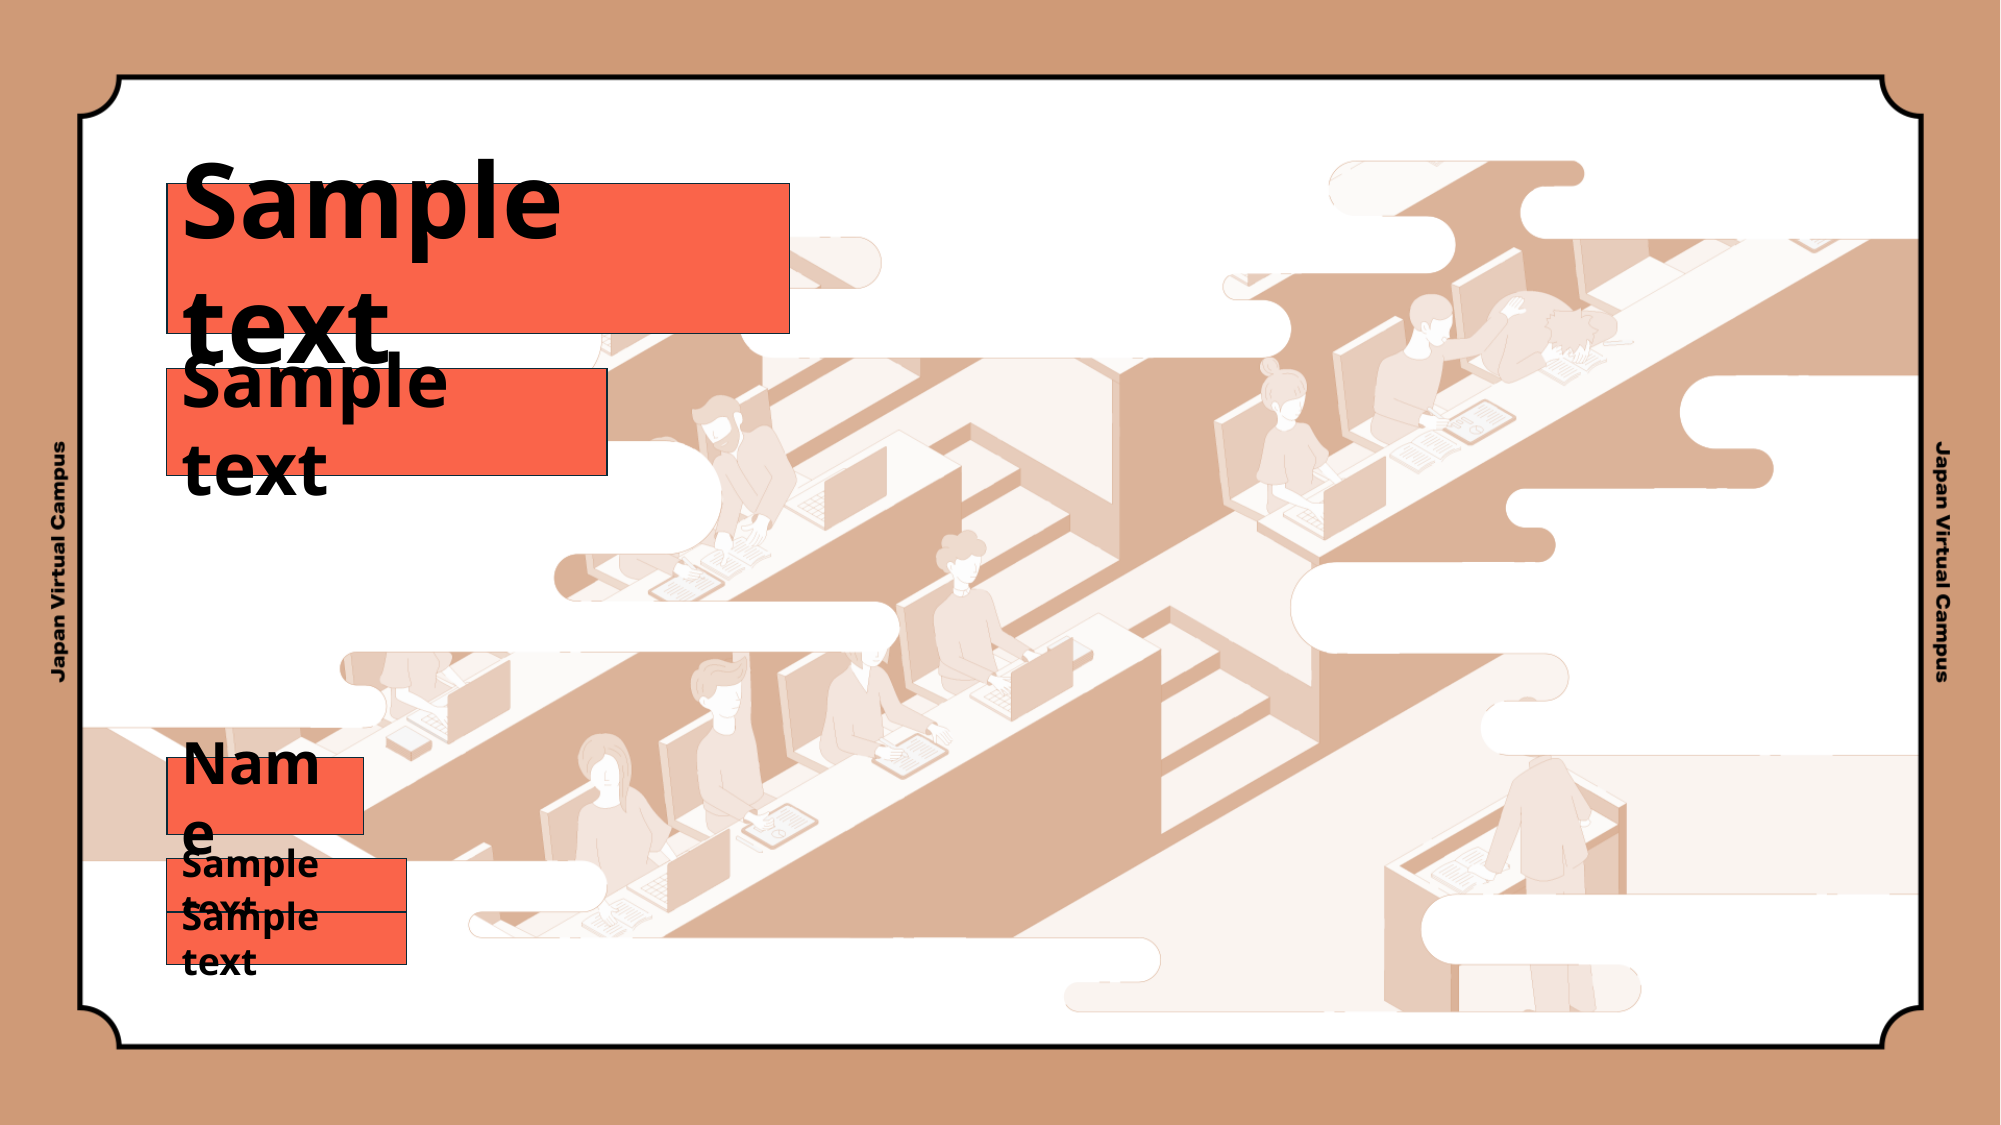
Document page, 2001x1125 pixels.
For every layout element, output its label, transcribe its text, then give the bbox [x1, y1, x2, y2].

text_box Sample text [165, 182, 791, 335]
picture [0, 0, 2001, 1125]
text_box Sample text [165, 857, 408, 910]
text_box Sample text [165, 367, 609, 477]
text_box Sample text [165, 910, 408, 966]
text_box Name [165, 756, 365, 836]
